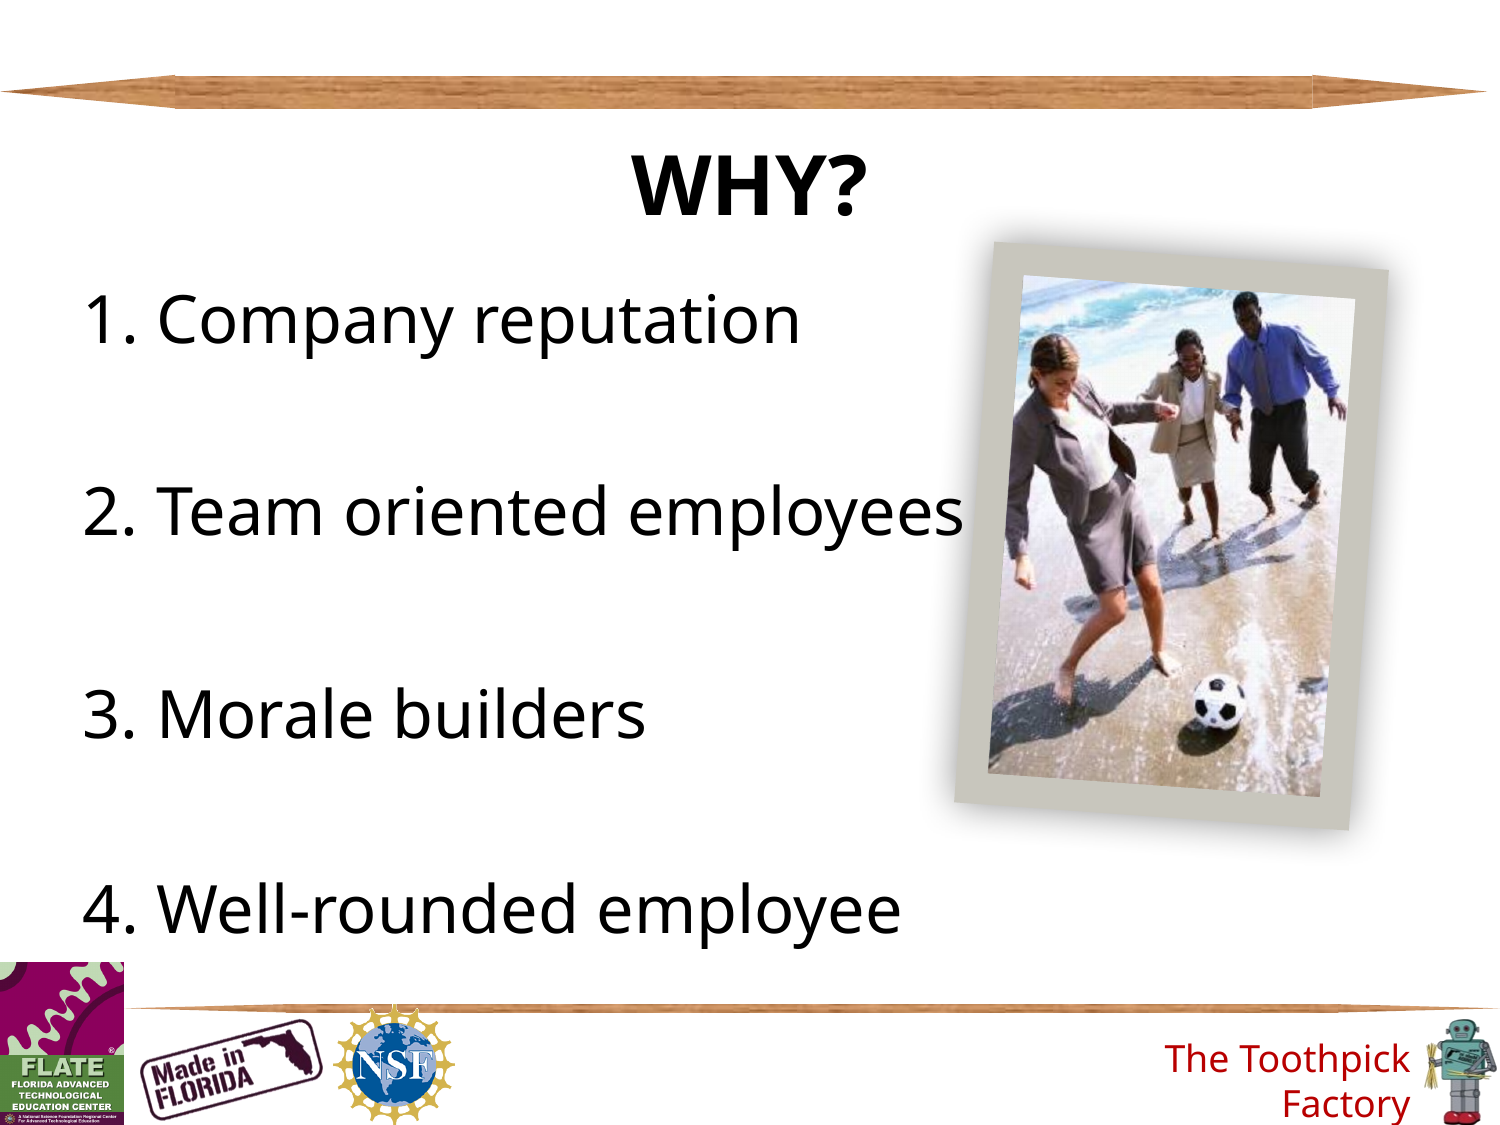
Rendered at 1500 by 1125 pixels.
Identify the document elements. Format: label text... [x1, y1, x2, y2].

text_box 1. Company reputation [67, 229, 953, 364]
picture [0, 962, 1500, 1125]
text_box 2. Team oriented employees [67, 421, 999, 557]
text_box 3. Morale builders [67, 624, 689, 760]
picture [988, 276, 1355, 797]
picture [1424, 1015, 1500, 1125]
text_box WHY? [0, 75, 1500, 240]
list 4. Well-rounded employee [67, 819, 981, 943]
